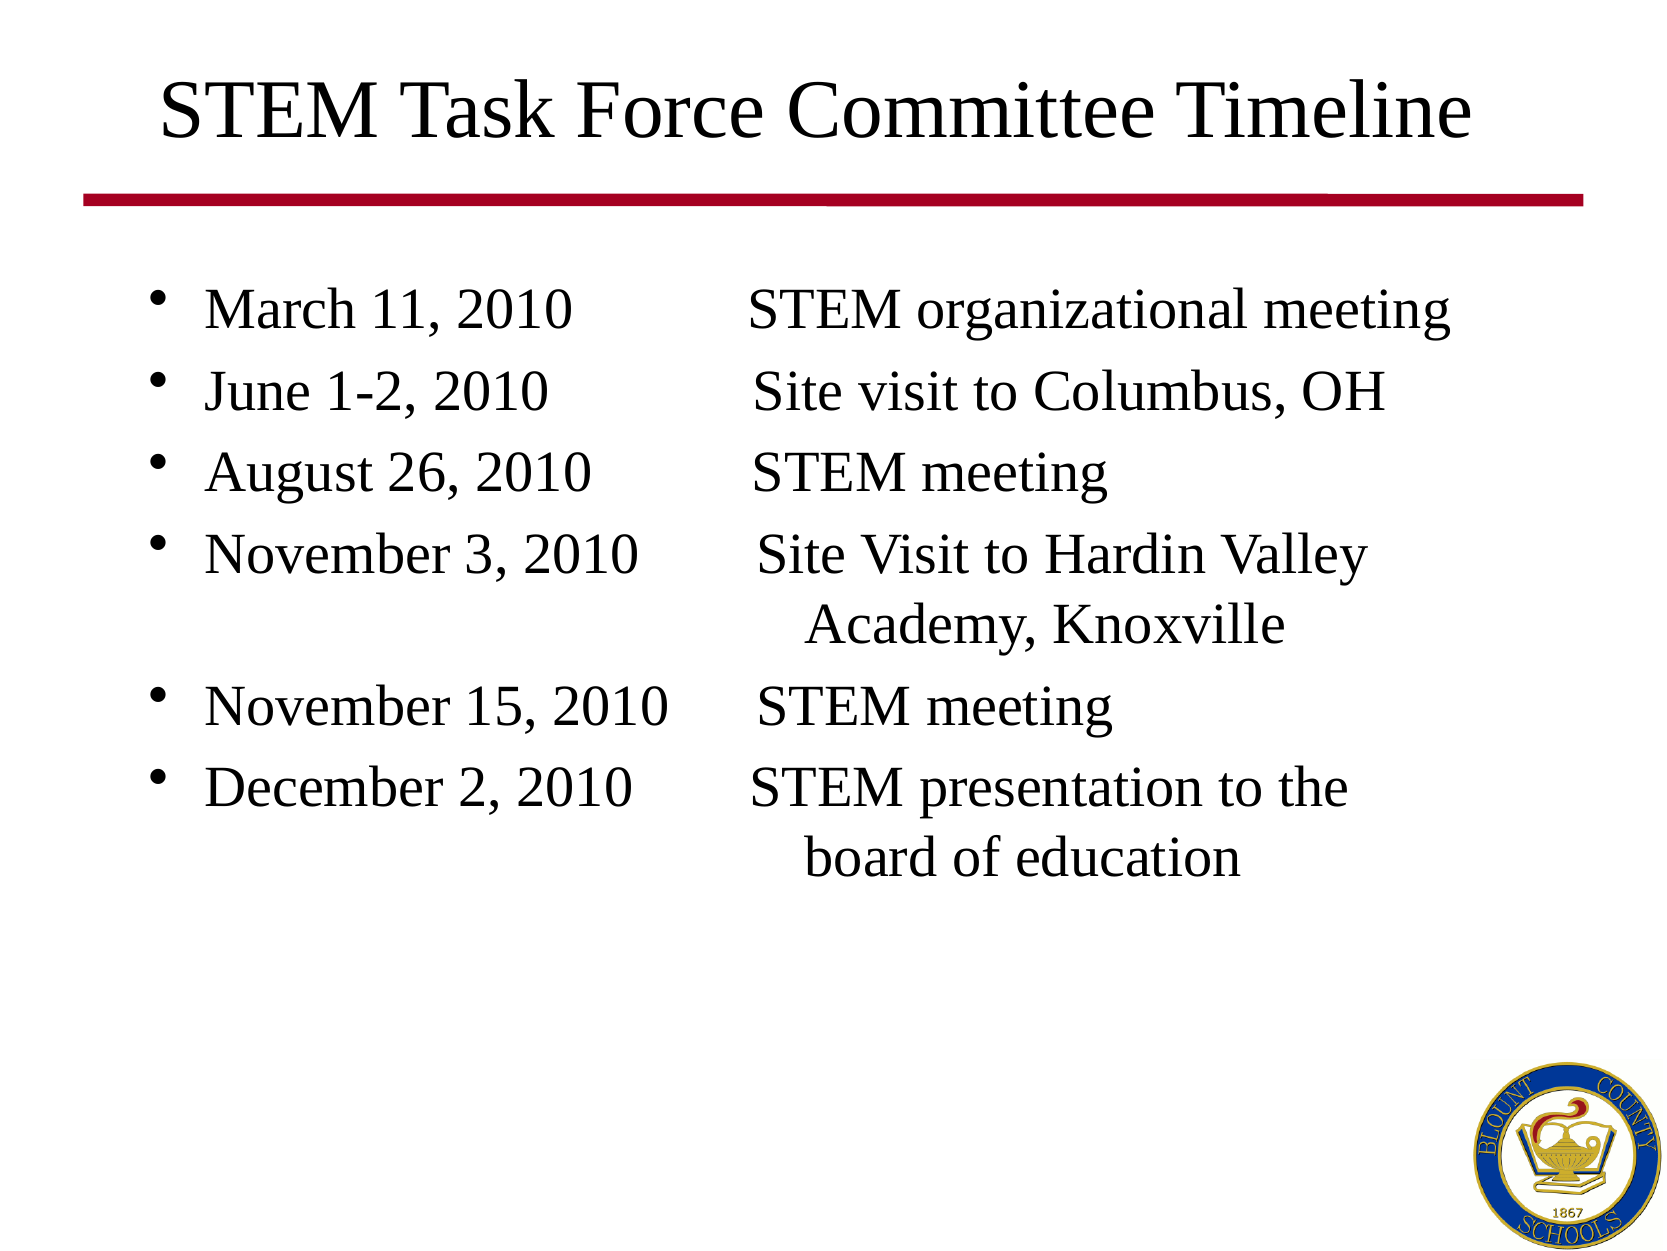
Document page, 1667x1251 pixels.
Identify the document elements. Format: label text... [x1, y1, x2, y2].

title STEM Task Force Committee Timeline [108, 0, 1526, 209]
list March 11, 2010 STEM organizational meeting June 1-2, 2010 Site visit to Columbus, OH August 26, 2010 STEM meeting November 3, 2010 Site Visit to Hardin Valley Academy, Knoxville November 15, 2010 STEM meeting December 2, 2010 STEM presentation to the board of education [133, 262, 1634, 1213]
picture [1470, 1059, 1663, 1250]
